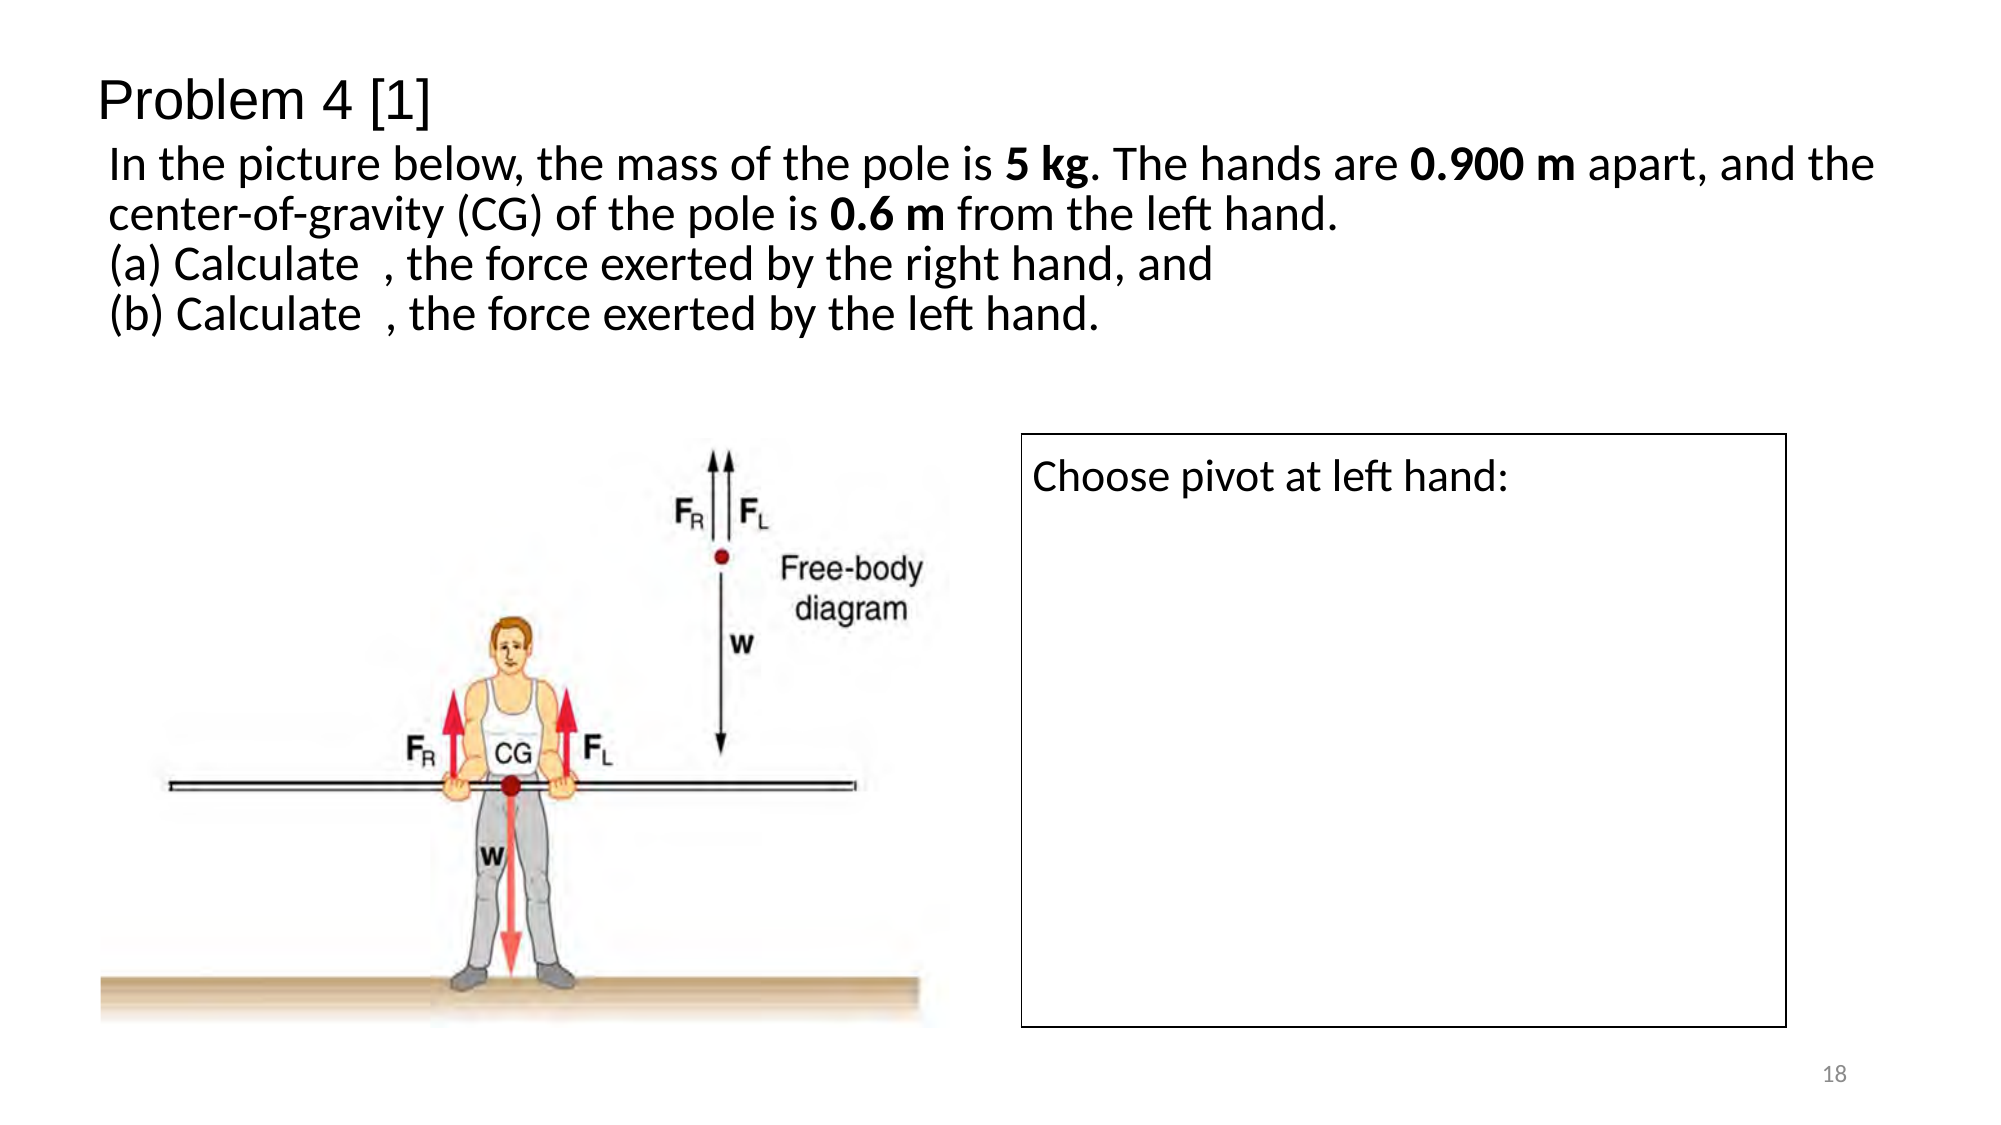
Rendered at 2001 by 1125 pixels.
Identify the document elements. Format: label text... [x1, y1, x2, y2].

picture [100, 438, 950, 1028]
text_box [109, 190, 1923, 472]
text_box Problem 4 [1] [97, 63, 1022, 141]
slide_number 18 [1412, 1042, 1863, 1103]
